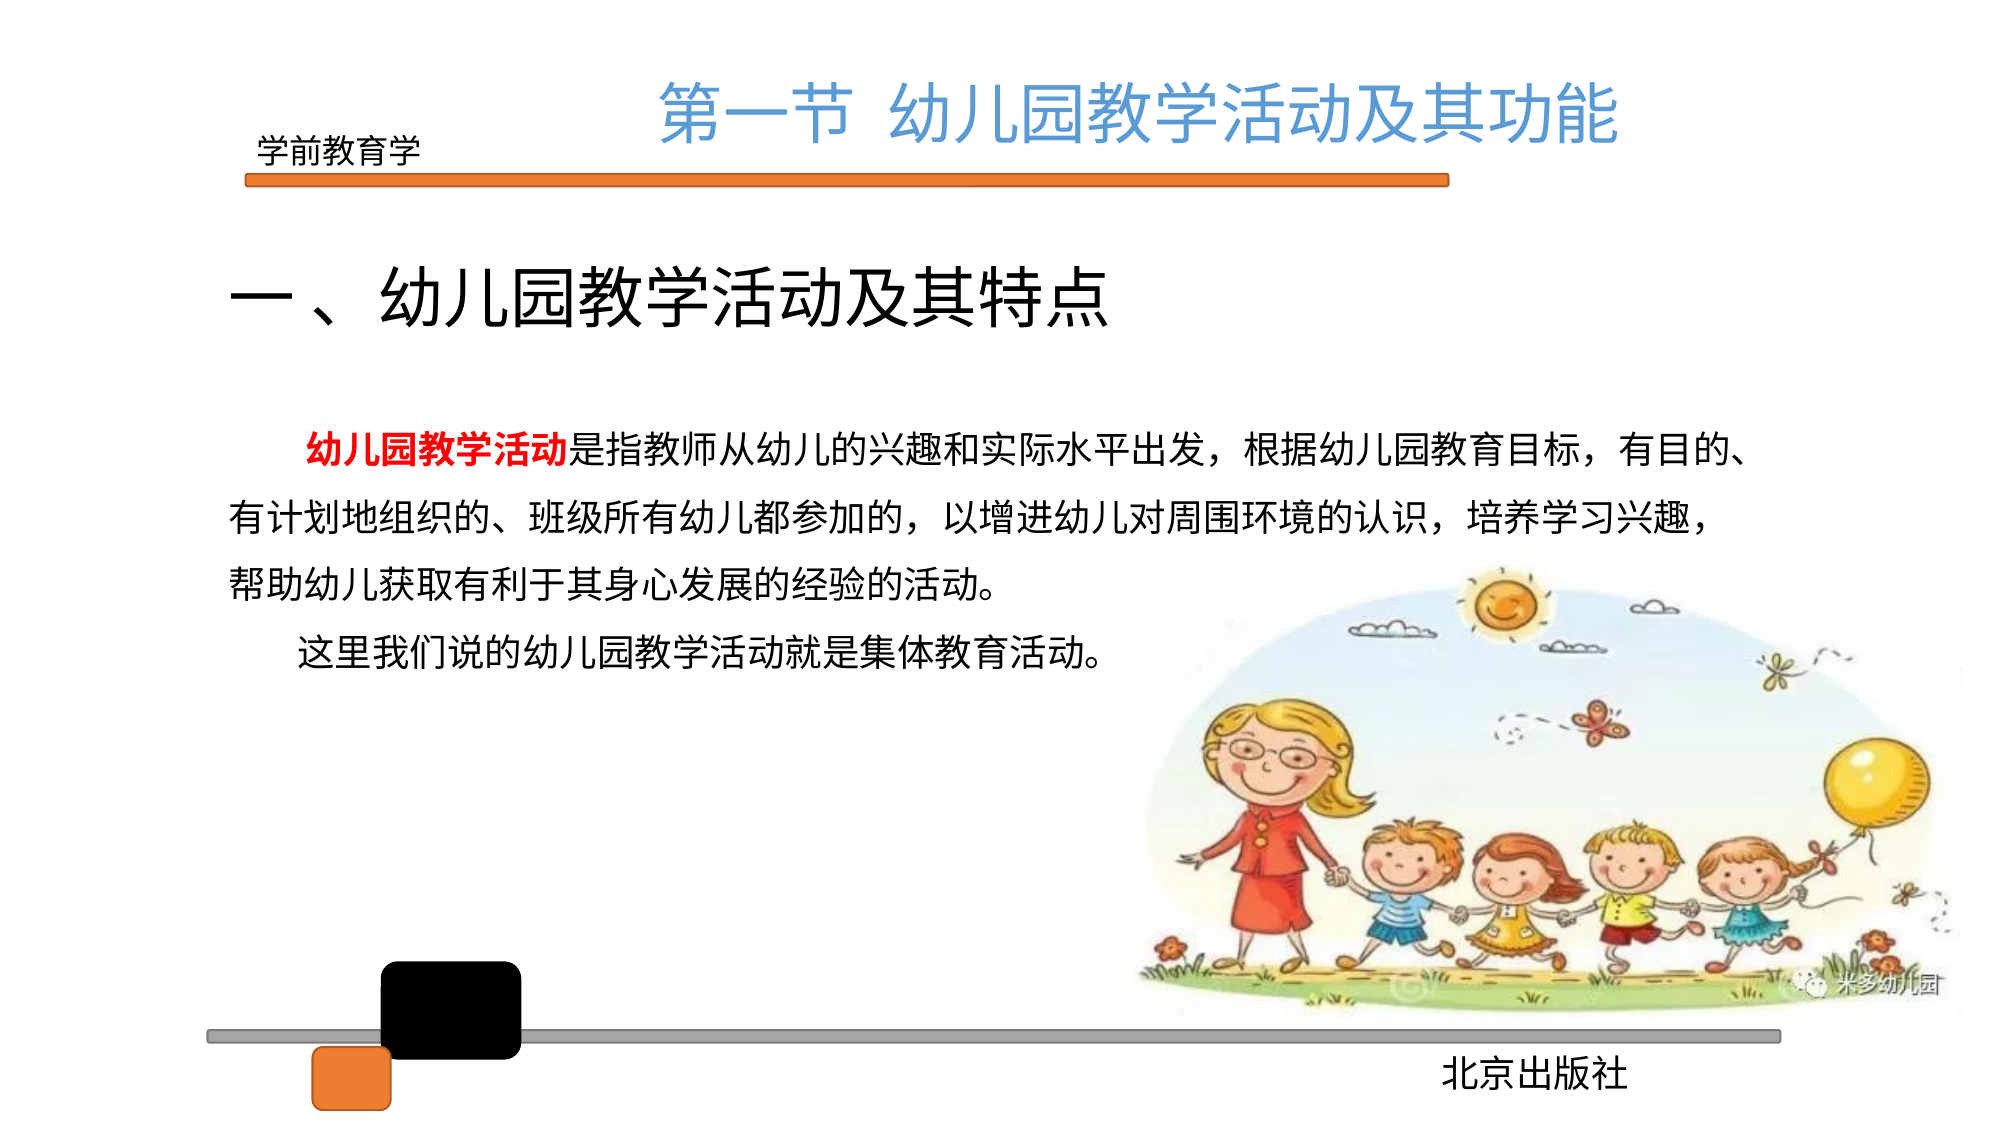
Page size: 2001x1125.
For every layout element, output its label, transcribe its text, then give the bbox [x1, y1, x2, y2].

text_box 第一节 幼儿园教学活动及其功能 [641, 64, 1636, 160]
picture [1122, 552, 1965, 1022]
text_box 一 、幼儿园教学活动及其特点 幼儿园教学活动是指教师从幼儿的兴趣和实际水平出发，根据幼儿园教育目标，有目的、有计划地组织的、班级所有幼儿都参加的，以增进幼儿对周围环境的认识，培养学习兴趣，帮助幼儿获取有利于其身心发展的经验的活动。 这里我们说的幼儿园教学活动就是集体教育活动。 [214, 208, 1771, 681]
